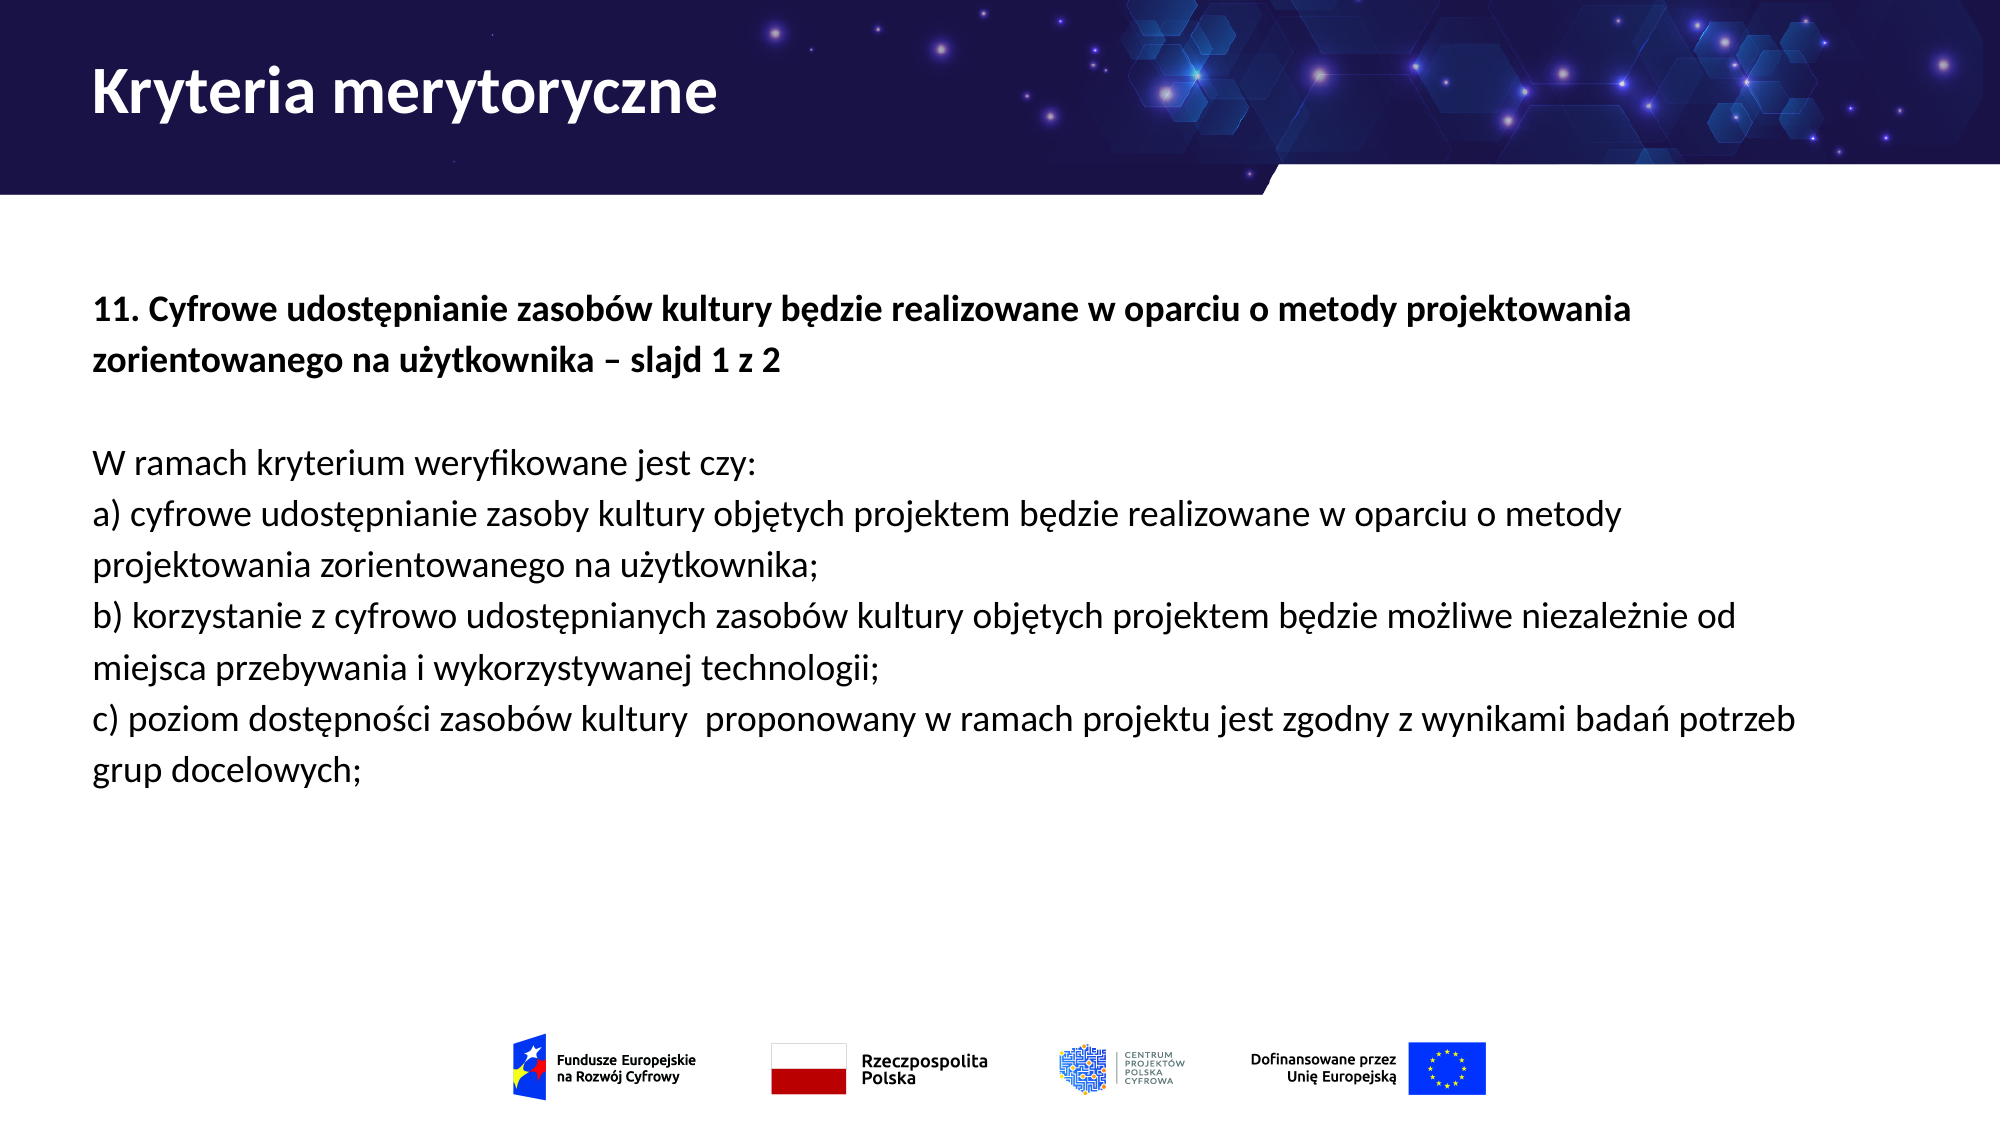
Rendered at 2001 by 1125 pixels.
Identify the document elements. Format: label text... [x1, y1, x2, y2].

picture [491, 1011, 1509, 1122]
list 11. Cyfrowe udostępnianie zasobów kultury będzie realizowane w oparciu o metody projektowania zorientowanego na użytkownika – slajd 1 z 2 W ramach kryterium weryfikowane jest czy: a) cyfrowe udostępnianie zasoby kultury objętych projektem będzie realizowane w oparciu o metody projektowania zorientowanego na użytkownika; b) korzystanie z cyfrowo udostępnianych zasobów kultury objętych projektem będzie możliwe niezależnie od miejsca przebywania i wykorzystywanej technologii; c) poziom dostępności zasobów kultury proponowany w ramach projektu jest zgodny z wynikami badań potrzeb grup docelowych; [77, 225, 1863, 941]
picture [0, 0, 2000, 195]
title Kryteria merytoryczne [77, 46, 1863, 136]
